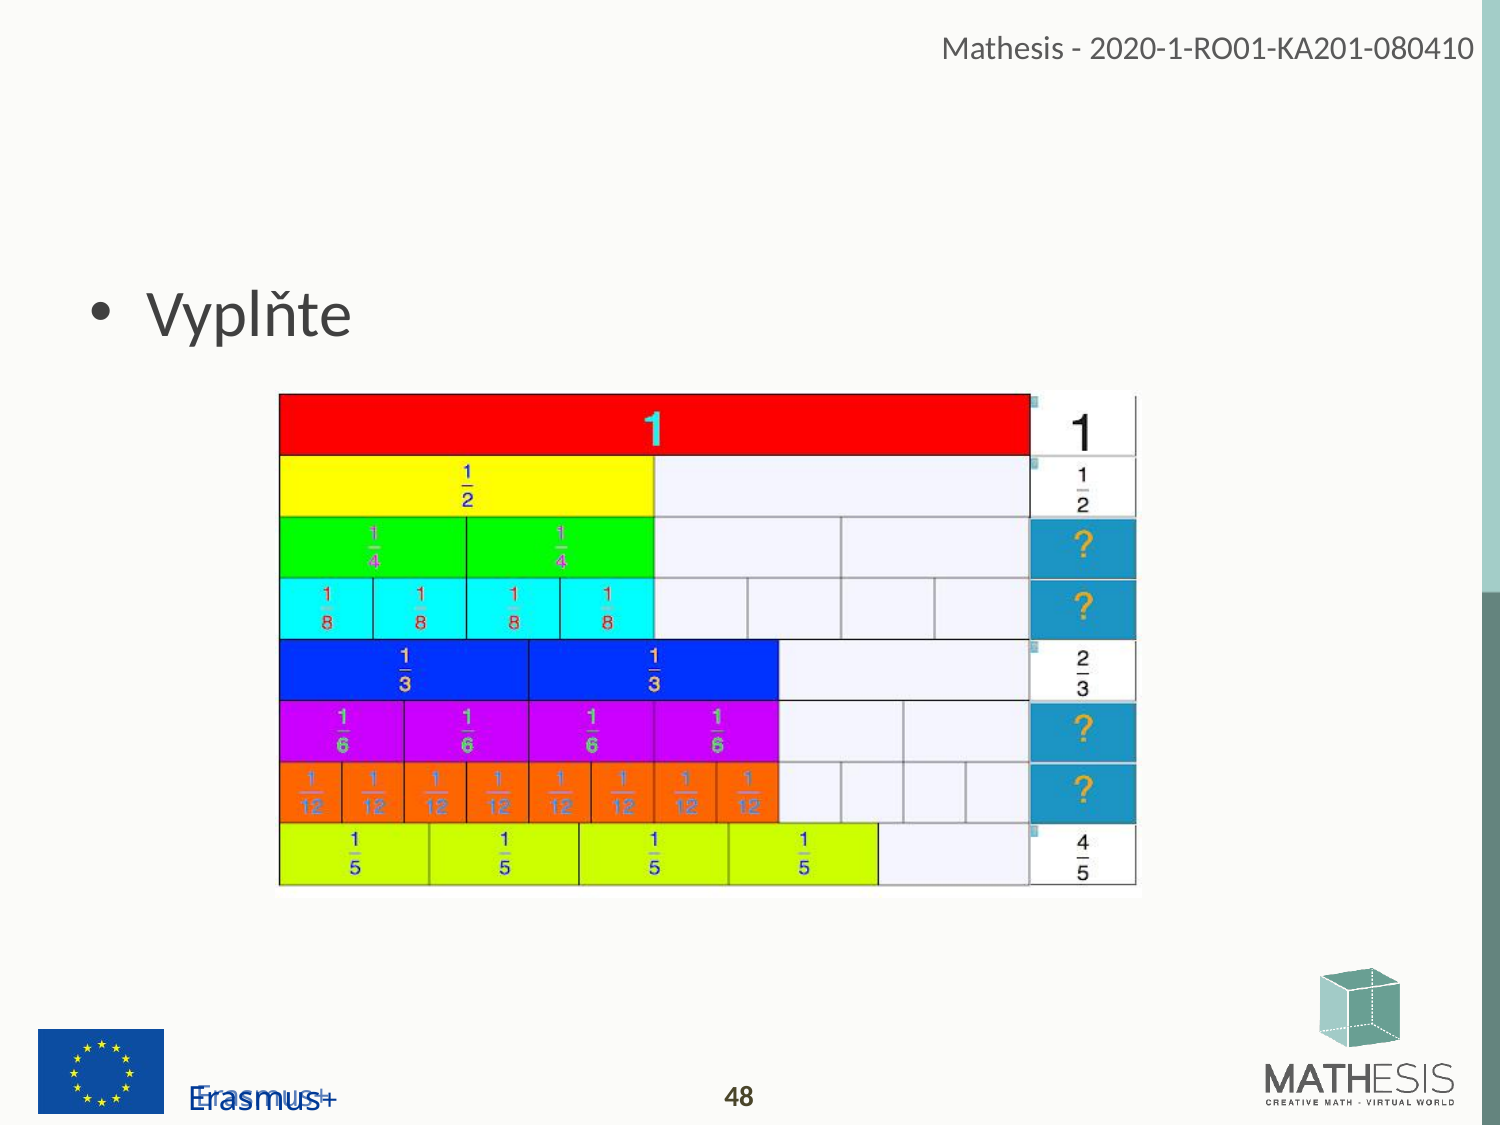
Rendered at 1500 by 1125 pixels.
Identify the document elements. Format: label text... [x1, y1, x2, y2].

picture [275, 390, 1143, 899]
list Vyplňte [75, 262, 1425, 1005]
picture [38, 1029, 164, 1114]
